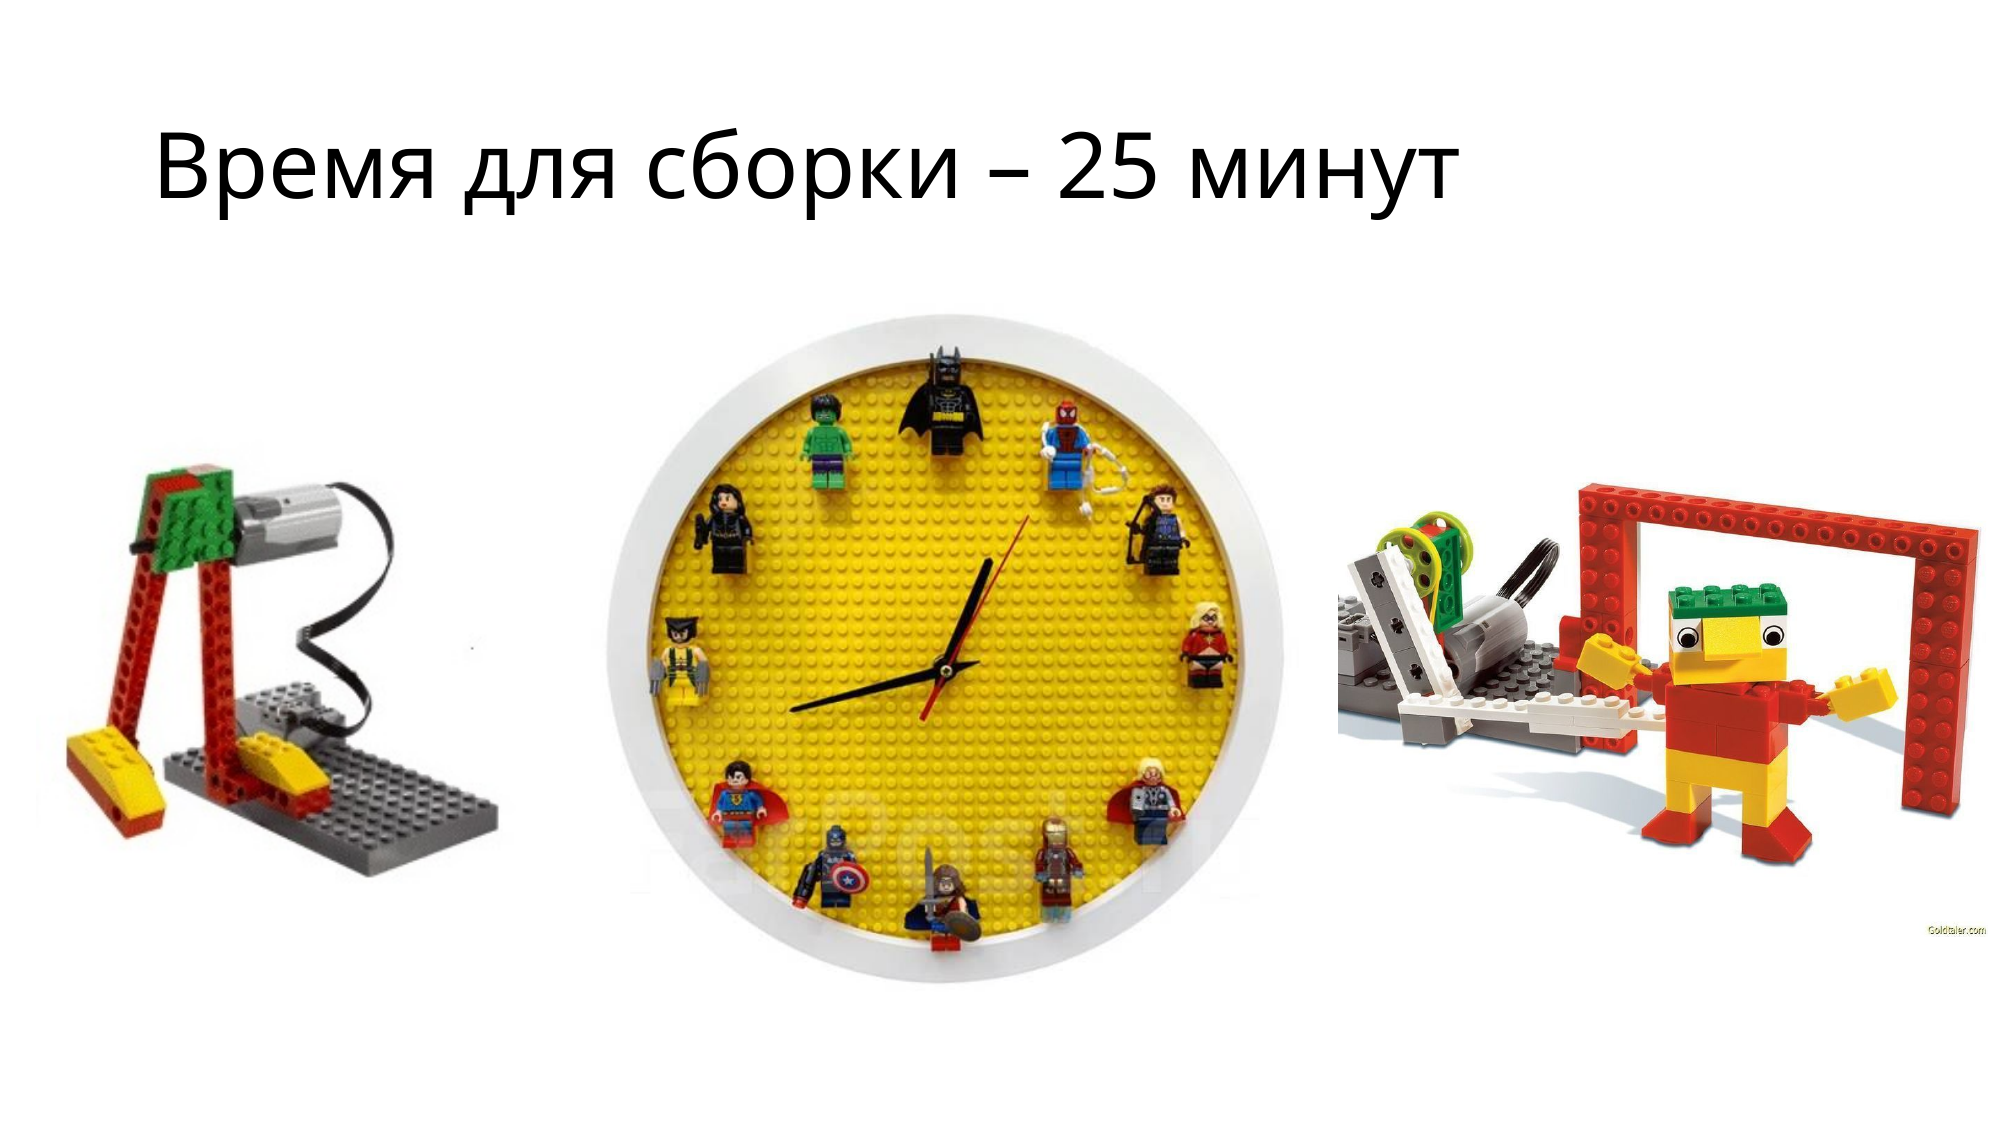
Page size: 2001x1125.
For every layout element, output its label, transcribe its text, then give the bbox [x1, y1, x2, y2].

title Время для сборки – 25 минут [137, 59, 1863, 278]
picture [36, 255, 1988, 1041]
